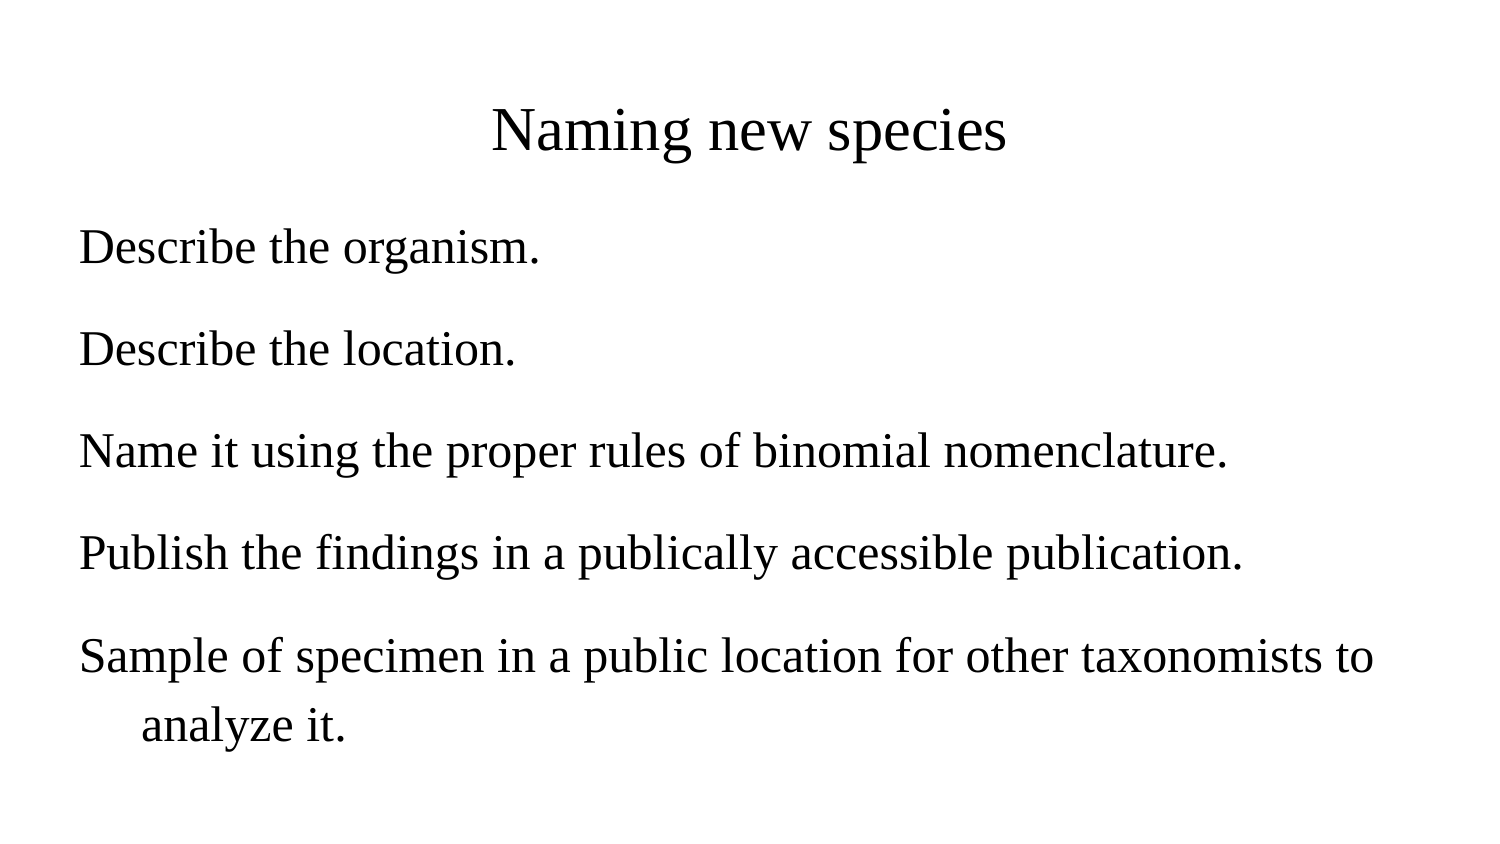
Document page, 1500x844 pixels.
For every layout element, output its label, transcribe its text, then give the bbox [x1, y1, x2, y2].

list Describe the organism. Describe the location. Name it using the proper rules of binomial nomenclature. Publish the findings in a publically accessible publication. Sample of specimen in a public location for other taxonomists to analyze it. [51, 189, 1449, 750]
title Naming new species [51, 72, 1449, 167]
